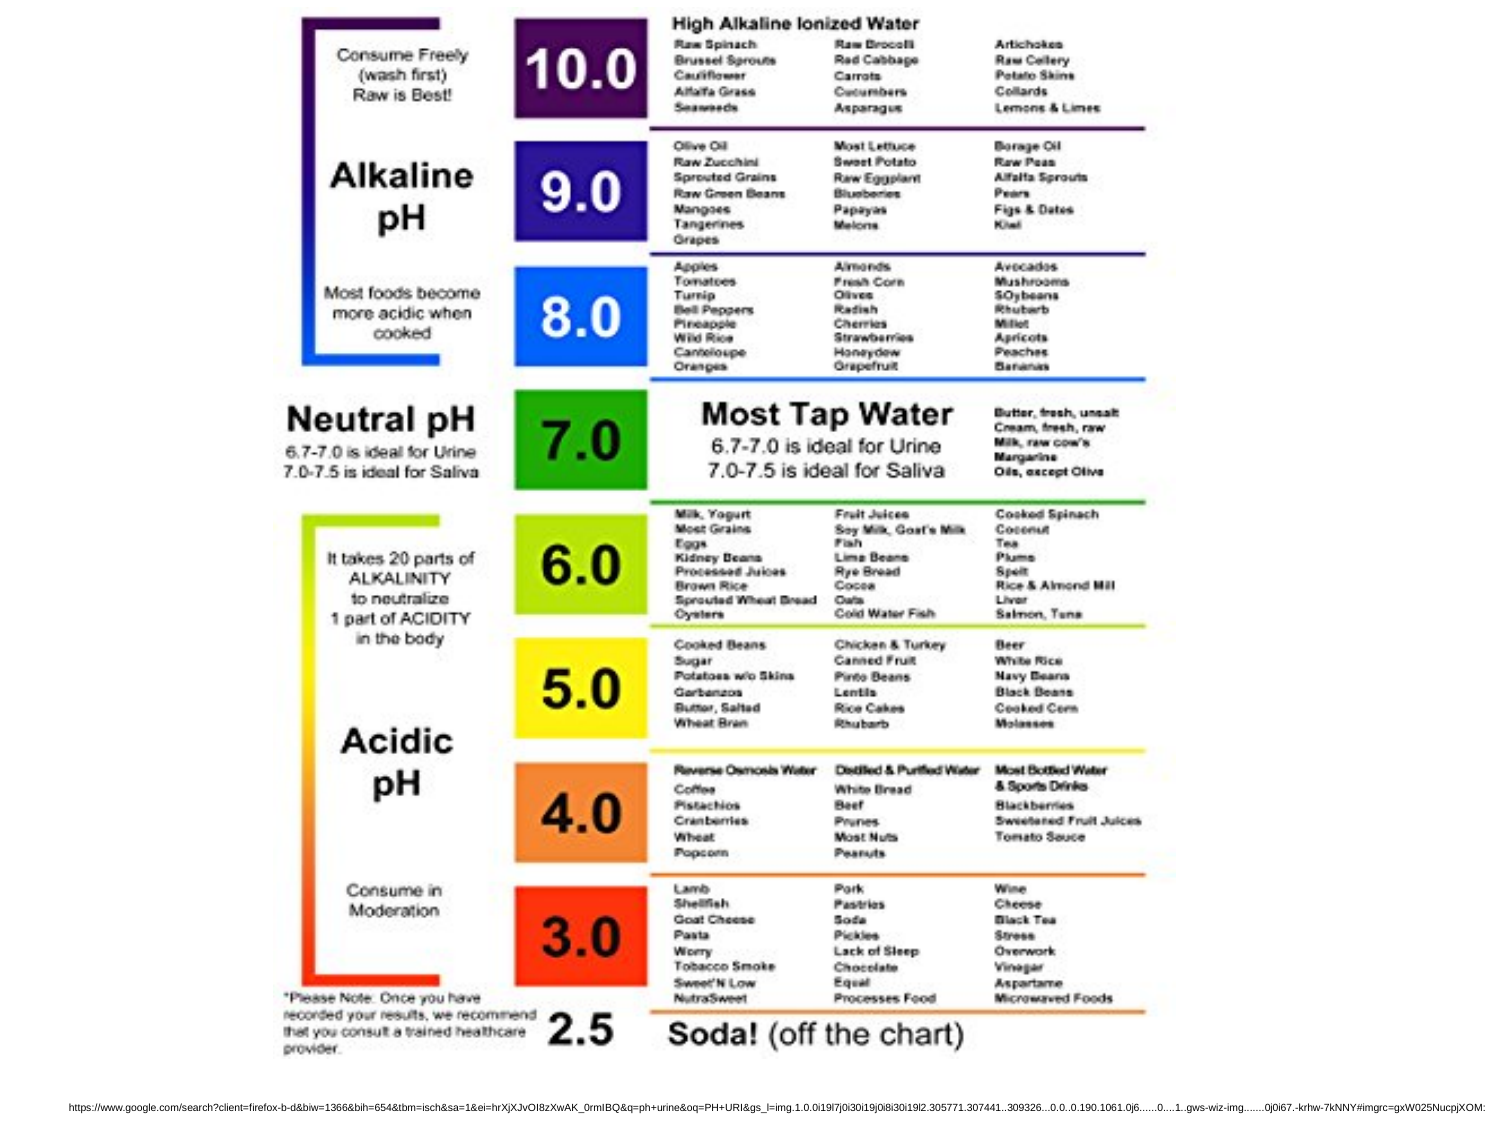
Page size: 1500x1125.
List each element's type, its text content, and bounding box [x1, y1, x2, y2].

picture [273, 6, 1176, 1059]
text_box https://www.google.com/search?client=firefox-b-d&biw=1366&bih=654&tbm=isch&sa=1&ei=hrXjXJvOI8zXwAK_0rmIBQ&q=ph+urine&oq=PH+URI&gs_l=img.1.0.0i19l7j0i30i19j0i8i30i19l2.305771.307441..309326...0.0..0.190.1061.0j6......0....1..gws-wiz-img.......0j0i67.-krhw-7kNNY#imgrc=gxW025NucpjXOM: [54, 1094, 1500, 1122]
